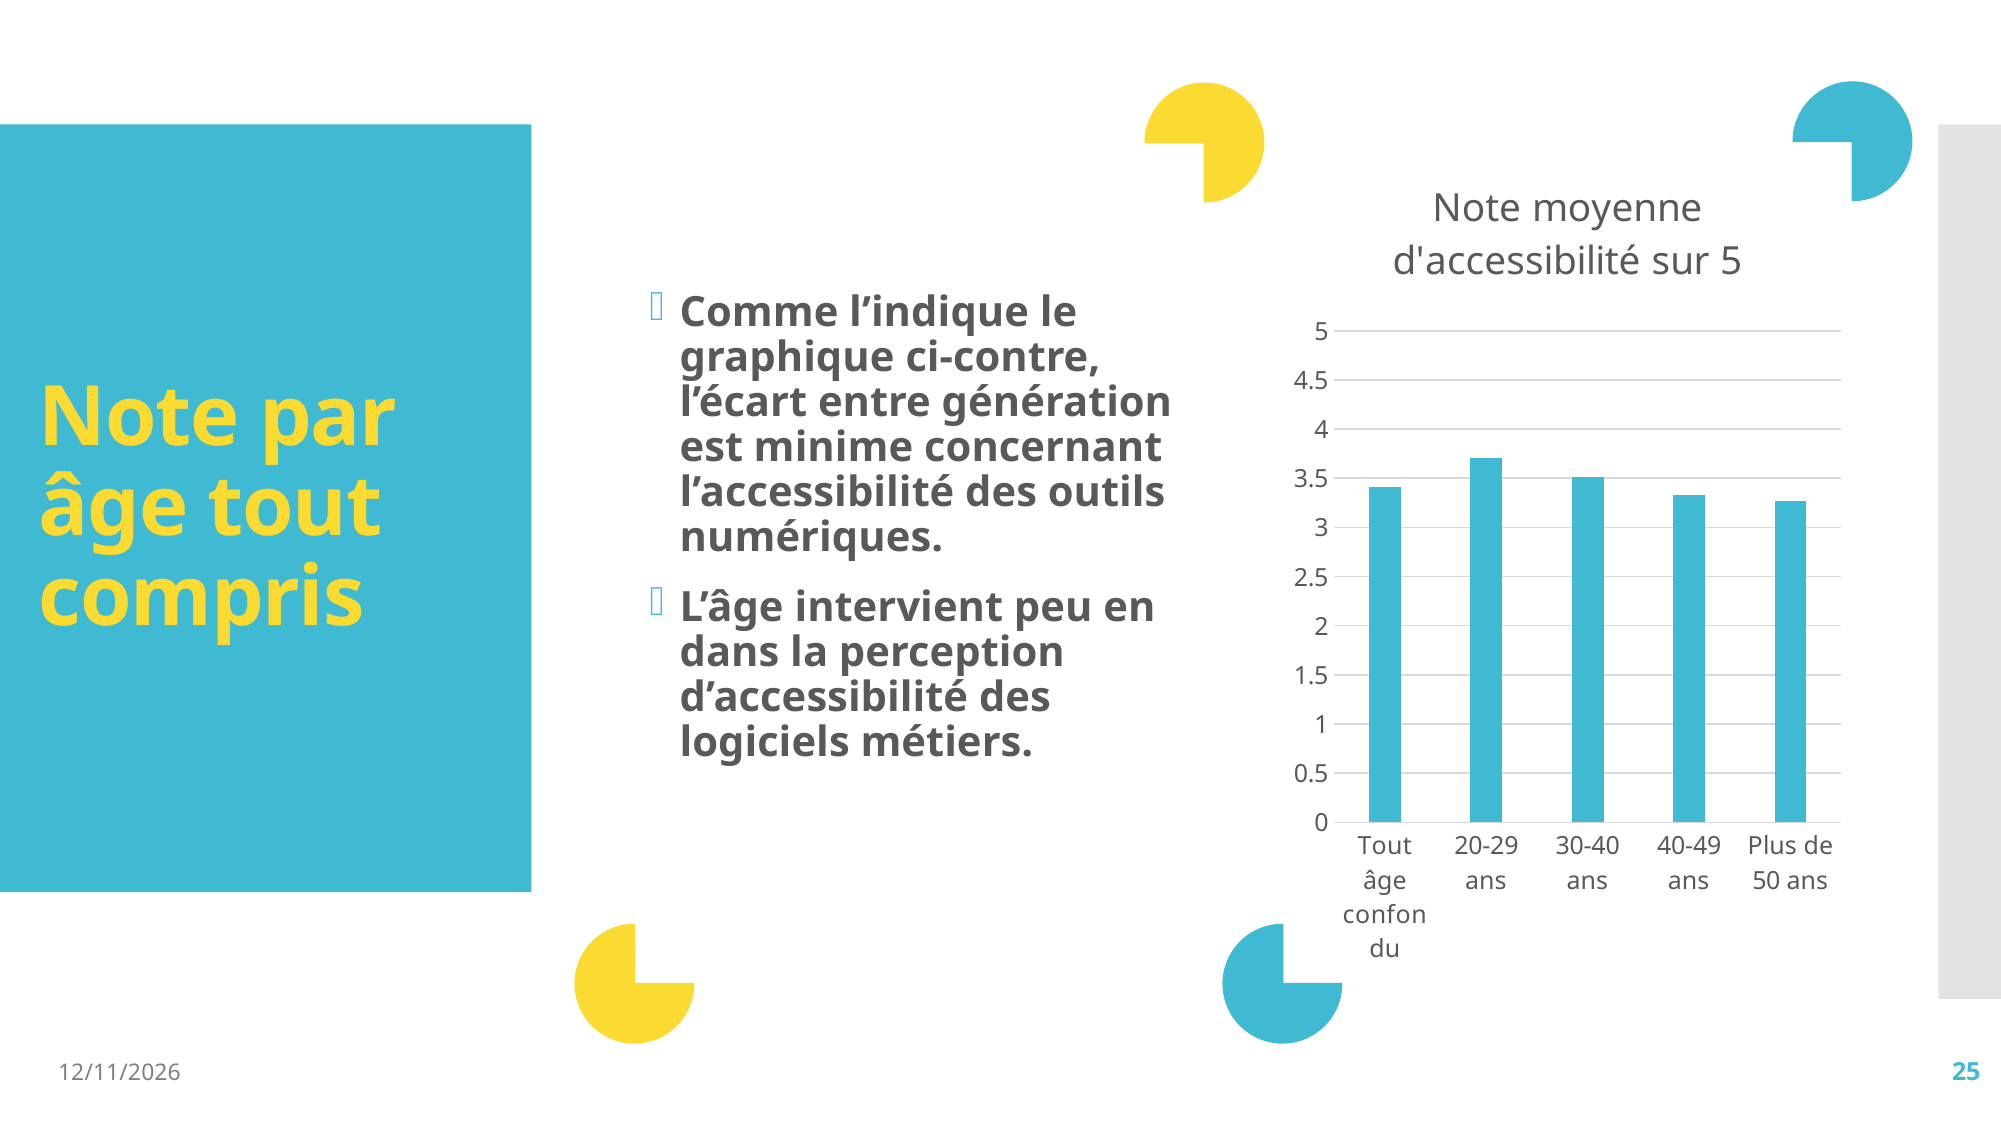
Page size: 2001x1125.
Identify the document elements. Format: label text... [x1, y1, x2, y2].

slide_number 25 [1744, 1042, 1996, 1103]
list Comme l’indique le graphique ci-contre, l’écart entre génération est minime concernant l’accessibilité des outils numériques. L’âge intervient peu en dans la perception d’accessibilité des logiciels métiers. [634, 142, 1205, 983]
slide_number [43, 1042, 493, 1103]
chart [1282, 142, 1853, 983]
title Note par âge tout compris [23, 130, 508, 886]
